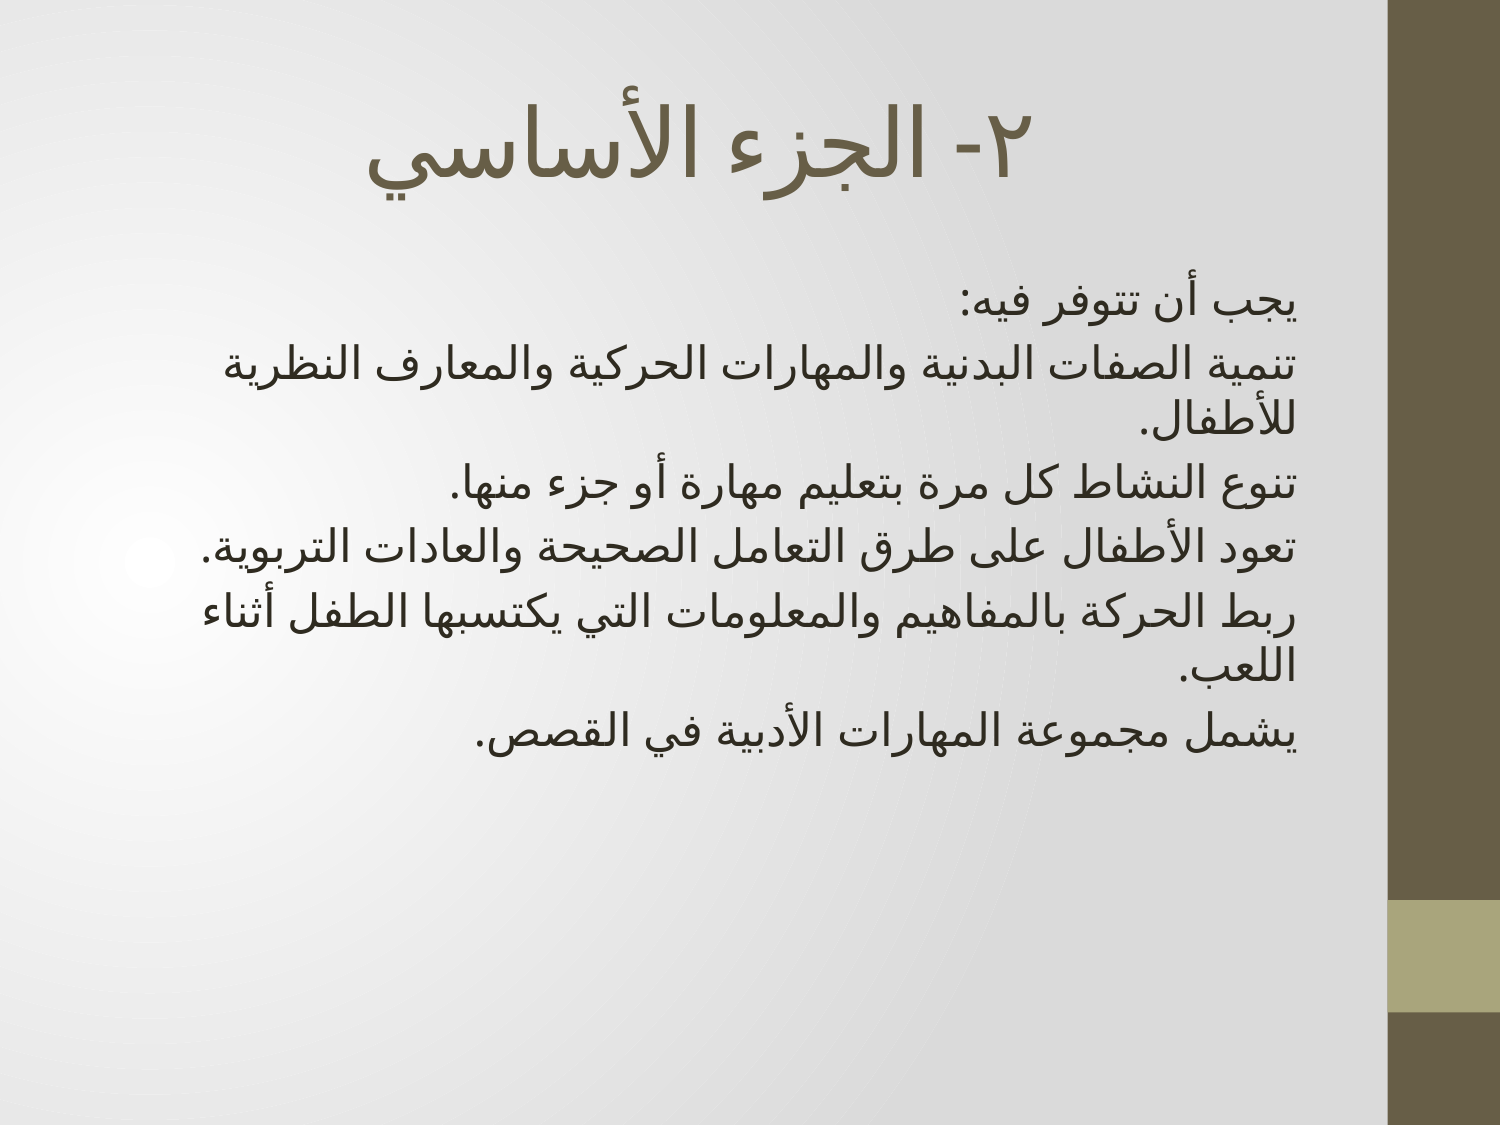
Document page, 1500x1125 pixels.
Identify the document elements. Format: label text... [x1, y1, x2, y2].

title ٢- الجزء الأساسي [75, 45, 1325, 233]
list يجب أن تتوفر فيه: تنمية الصفات البدنية والمهارات الحركية والمعارف النظرية للأطفال. تنوع النشاط كل مرة بتعليم مهارة أو جزء منها. تعود الأطفال على طرق التعامل الصحيحة والعادات التربوية. ربط الحركة بالمفاهيم والمعلومات التي يكتسبها الطفل أثناء اللعب. يشمل مجموعة المهارات الأدبية في القصص. [75, 262, 1325, 1050]
